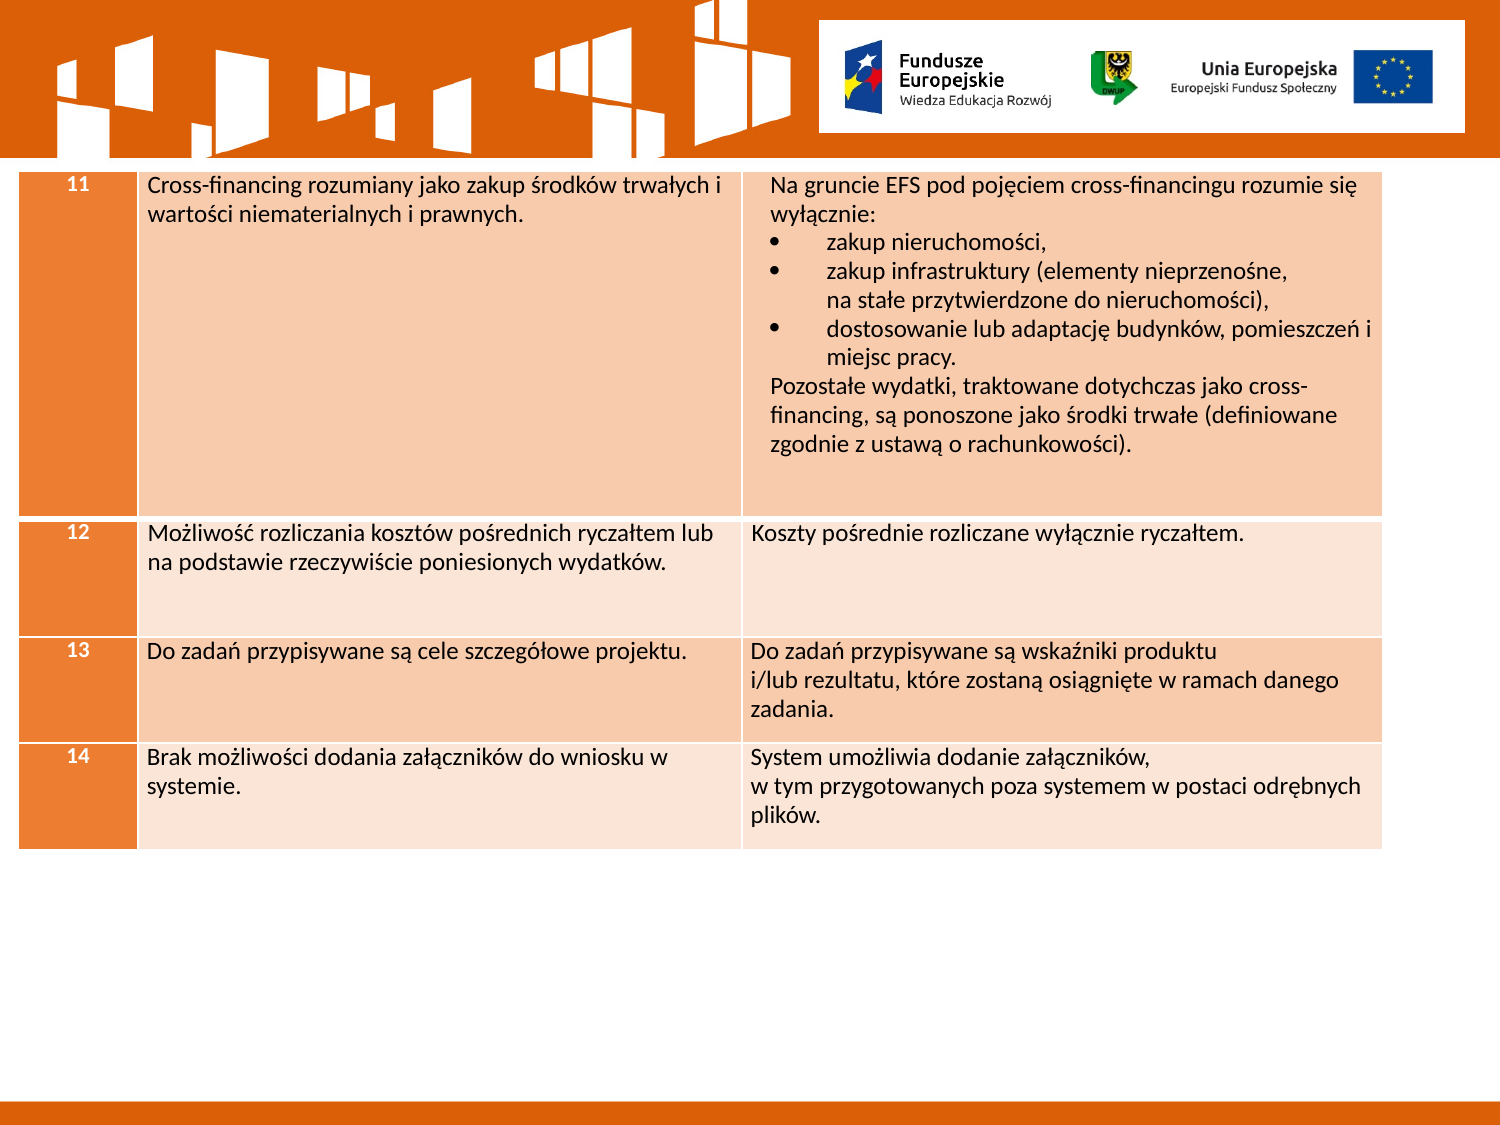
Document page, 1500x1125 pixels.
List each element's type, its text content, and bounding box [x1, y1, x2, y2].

table_header Na gruncie EFS pod pojęciem cross-financingu rozumie się wyłącznie: zakup nieruchomości, zakup infrastruktury (elementy nieprzenośne, na stałe przytwierdzone do nieruchomości), dostosowanie lub adaptację budynków, pomieszczeń i miejsc pracy. Pozostałe wydatki, traktowane dotychczas jako cross-financing, są ponoszone jako środki trwałe (definiowane zgodnie z ustawą o rachunkowości). [743, 172, 1382, 516]
table_cell Brak możliwości dodania załączników do wniosku w systemie. [139, 744, 741, 849]
table_cell 14 [19, 744, 137, 849]
table_cell System umożliwia dodanie załączników, w tym przygotowanych poza systemem w postaci odrębnych plików. [743, 744, 1382, 849]
table_cell 12 [19, 522, 137, 636]
picture [0, 0, 1500, 1125]
table_header 11 [19, 172, 137, 516]
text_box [826, 21, 1450, 133]
table_cell 13 [19, 638, 137, 742]
table_cell Do zadań przypisywane są wskaźniki produktu i/lub rezultatu, które zostaną osiągnięte w ramach danego zadania. [743, 638, 1382, 742]
table_header Cross-financing rozumiany jako zakup środków trwałych i wartości niematerialnych i prawnych. [139, 172, 741, 516]
text_box [819, 20, 1465, 133]
table_cell Koszty pośrednie rozliczane wyłącznie ryczałtem. [743, 522, 1382, 636]
table_cell Możliwość rozliczania kosztów pośrednich ryczałtem lub na podstawie rzeczywiście poniesionych wydatków. [139, 522, 741, 636]
table_cell Do zadań przypisywane są cele szczegółowe projektu. [139, 638, 741, 742]
